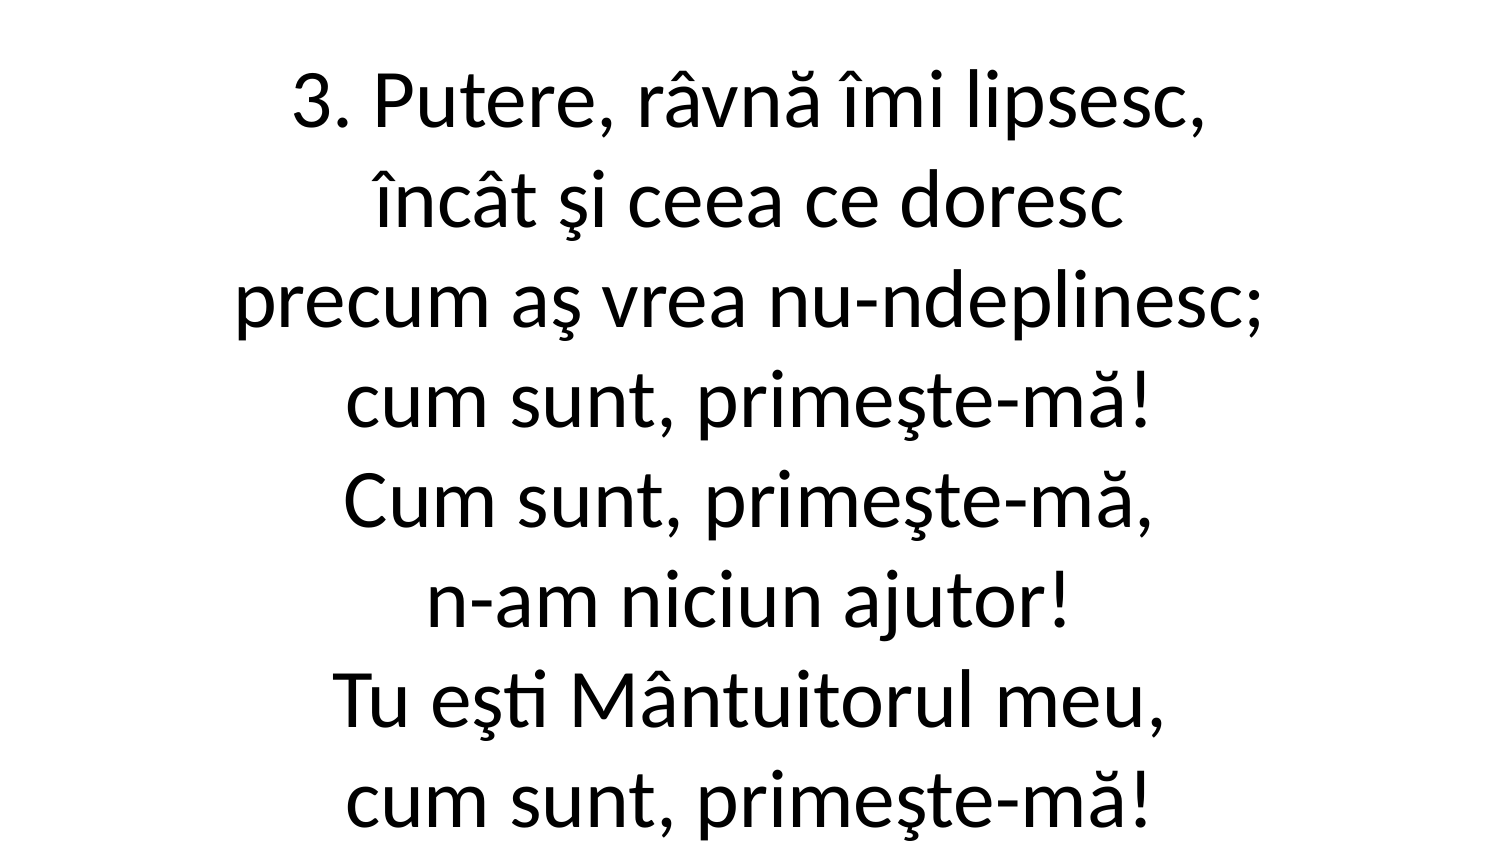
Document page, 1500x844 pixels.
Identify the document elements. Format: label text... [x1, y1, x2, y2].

text_box 3. Putere, râvnă îmi lipsesc, încât şi ceea ce doresc precum aş vrea nu-ndeplinesc; cum sunt, primeşte-mă! Cum sunt, primeşte-mă, n-am niciun ajutor! Tu eşti Mântuitorul meu, cum sunt, primeşte-mă! [218, 0, 1282, 844]
